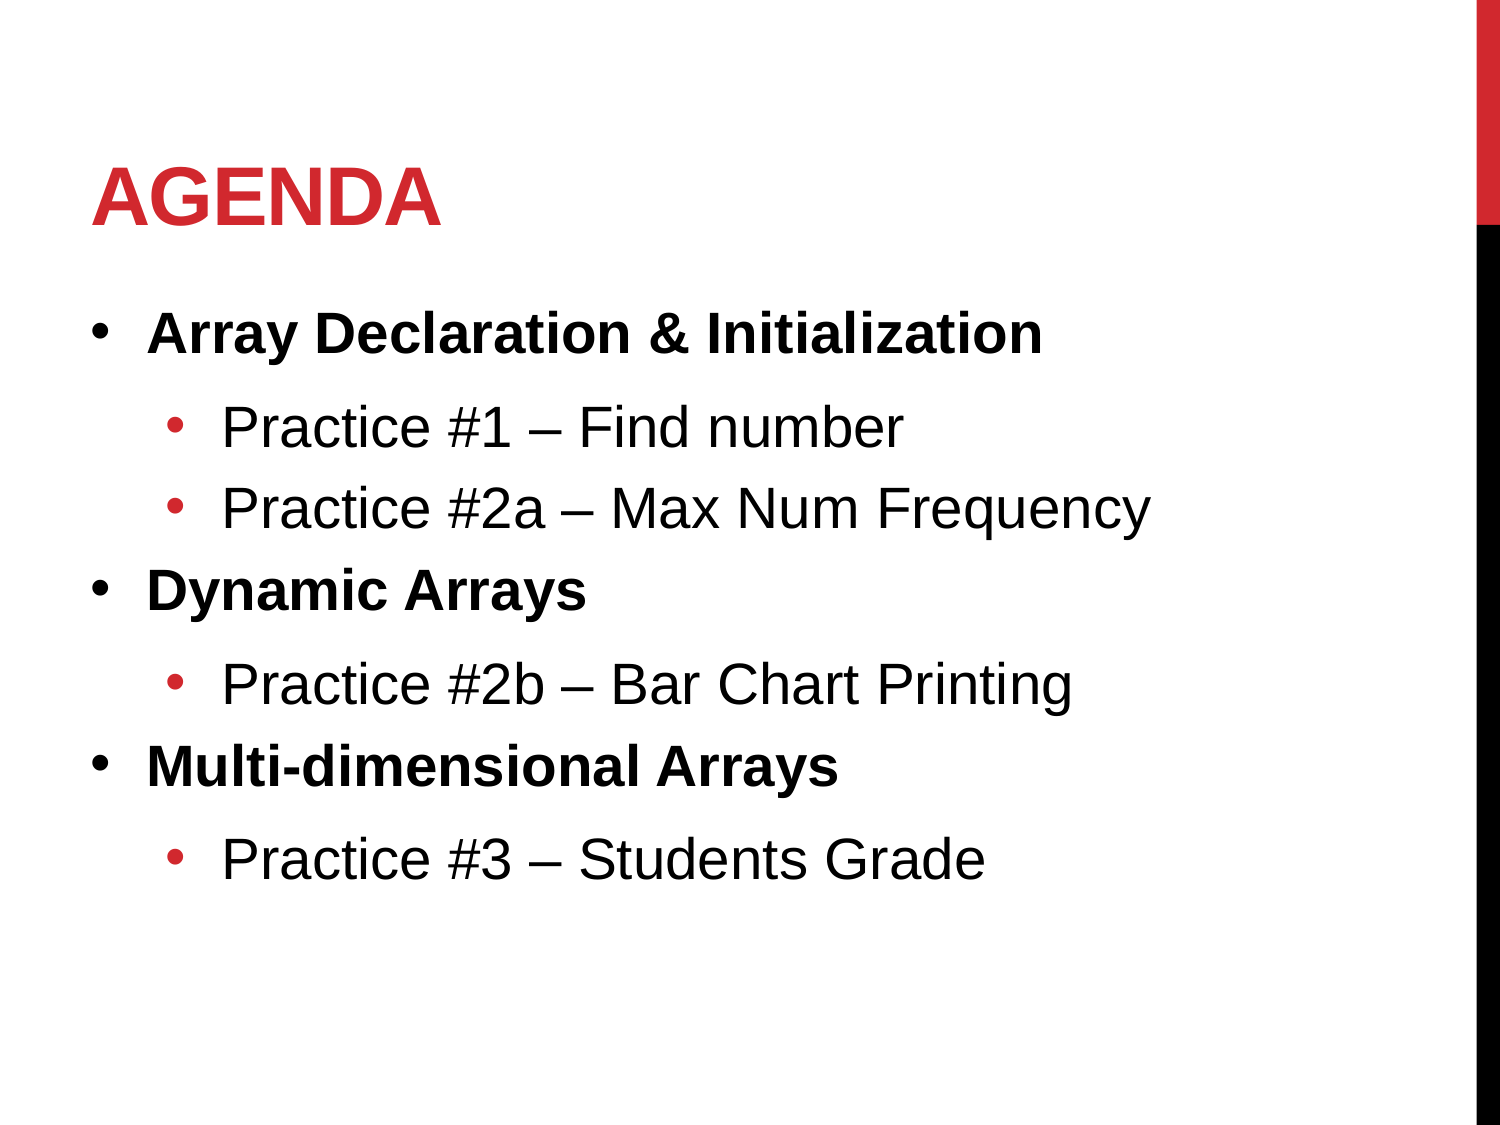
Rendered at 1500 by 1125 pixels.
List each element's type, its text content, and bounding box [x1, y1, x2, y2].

title Agenda [75, 25, 1025, 250]
list Array Declaration & Initialization Practice #1 – Find number Practice #2a – Max Num Frequency Dynamic Arrays Practice #2b – Bar Chart Printing Multi-dimensional Arrays Practice #3 – Students Grade [75, 287, 1325, 1005]
